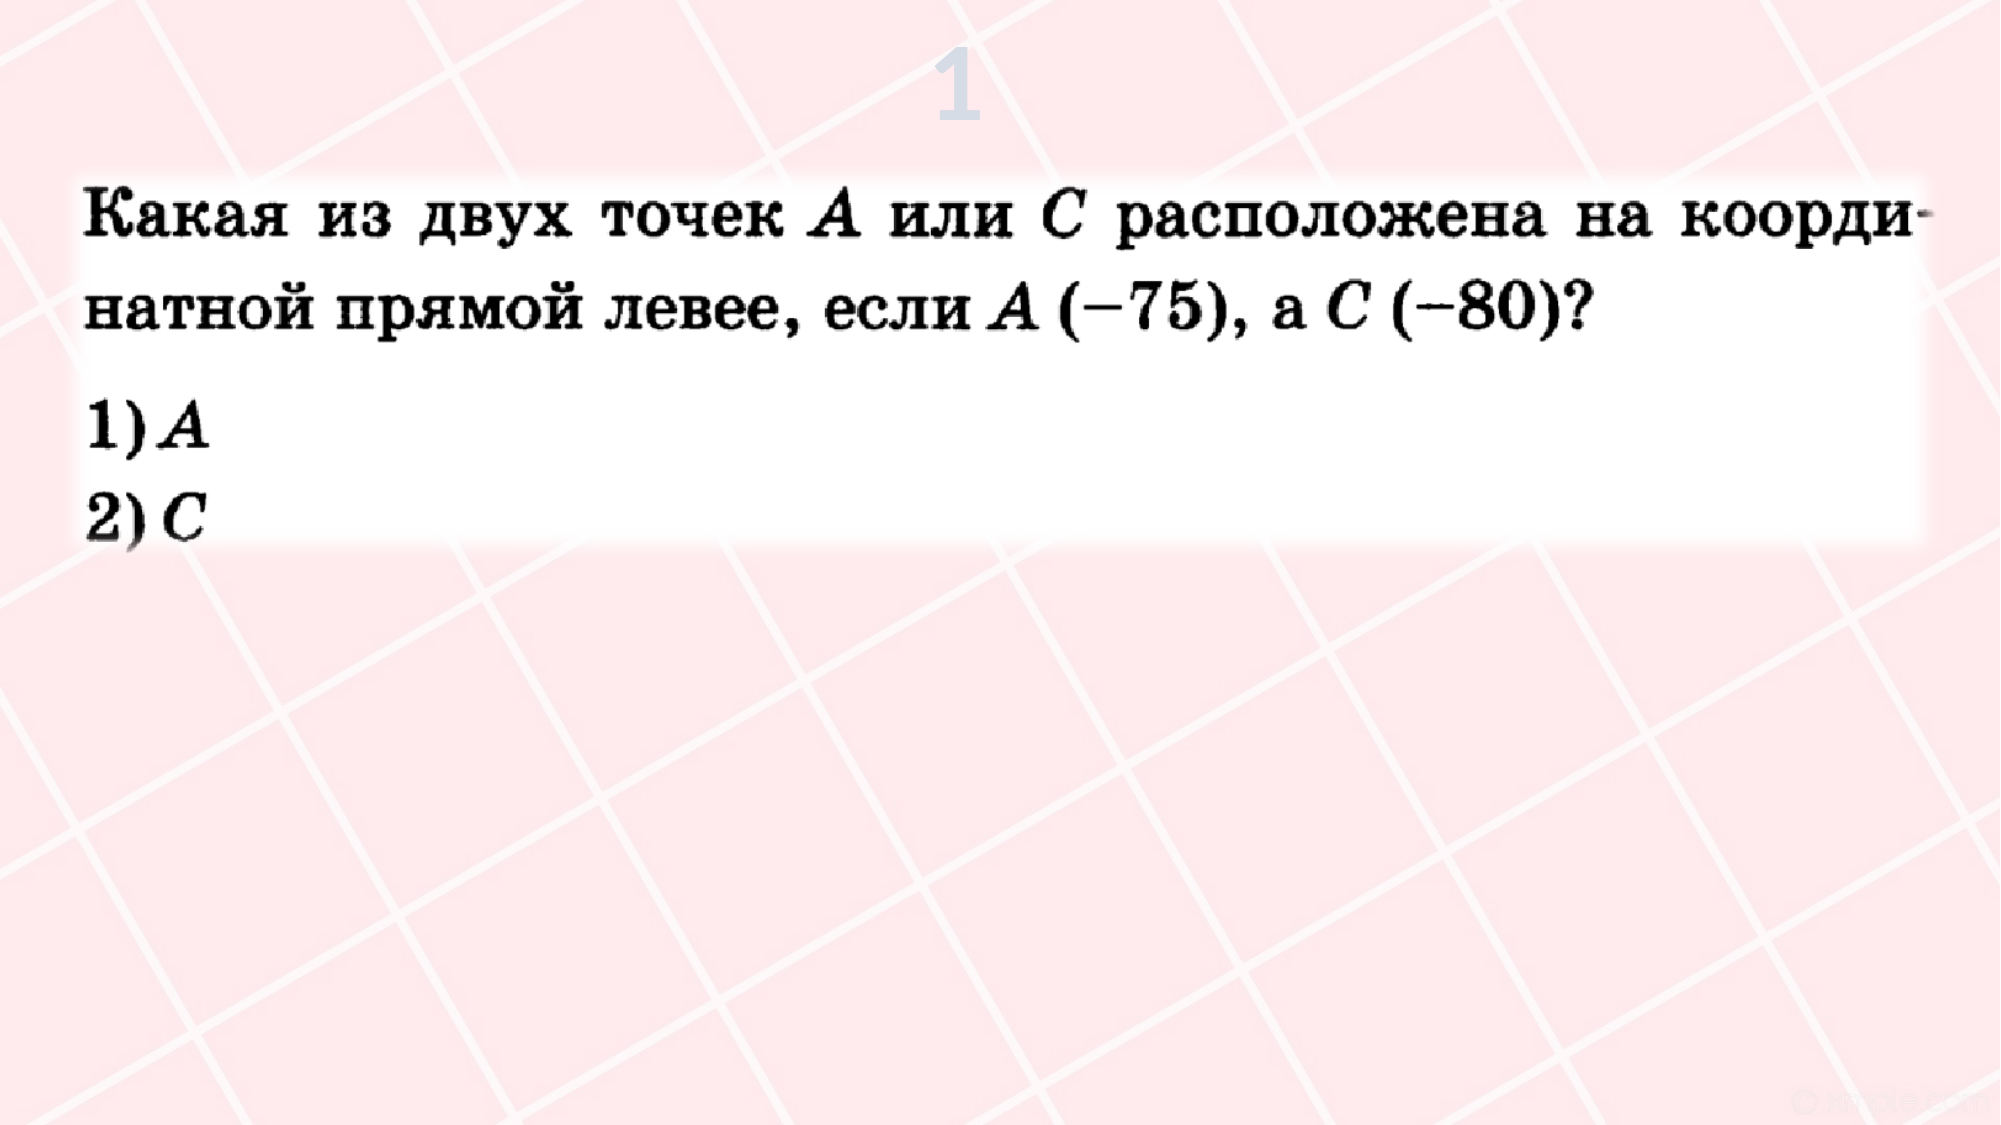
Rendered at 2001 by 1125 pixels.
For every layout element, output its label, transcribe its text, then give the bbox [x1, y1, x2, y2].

text_box 1 [912, 0, 1000, 150]
picture [56, 160, 1944, 563]
